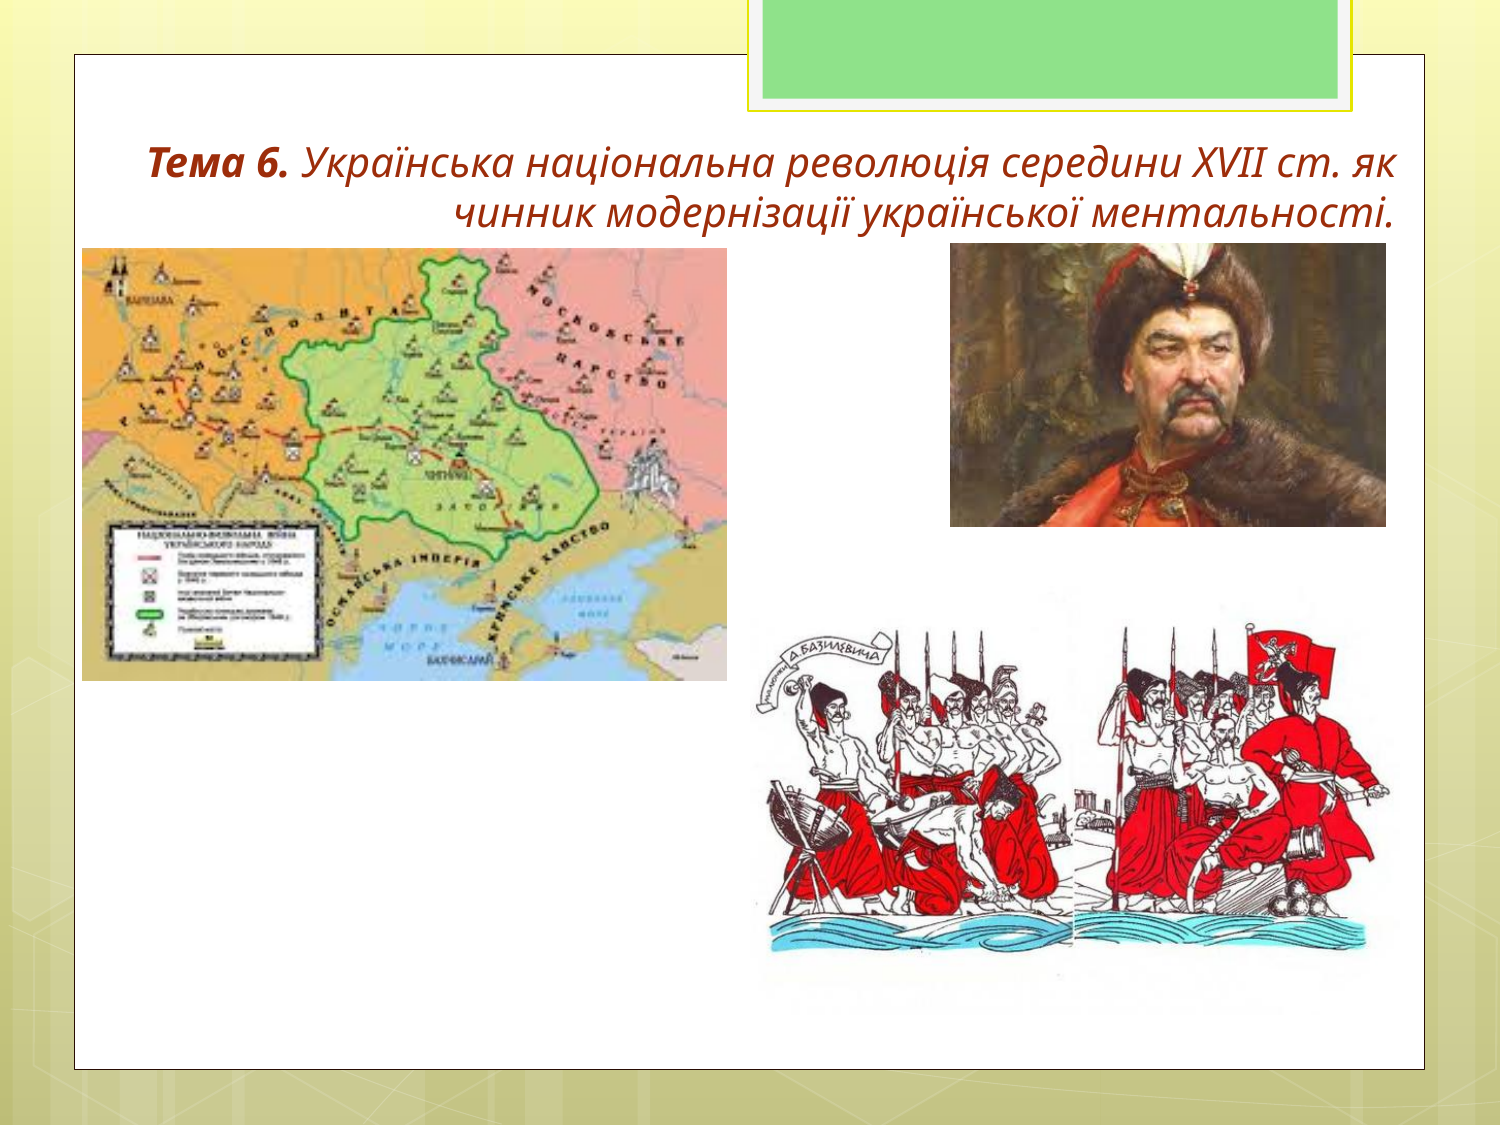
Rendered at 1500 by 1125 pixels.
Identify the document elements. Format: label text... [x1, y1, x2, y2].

title Тема 6. Українська національна революція середини ХVІІ ст. як чинник модернізації української ментальності. [100, 113, 1412, 244]
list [749, 585, 1400, 1016]
picture [950, 243, 1386, 527]
picture [82, 248, 727, 681]
